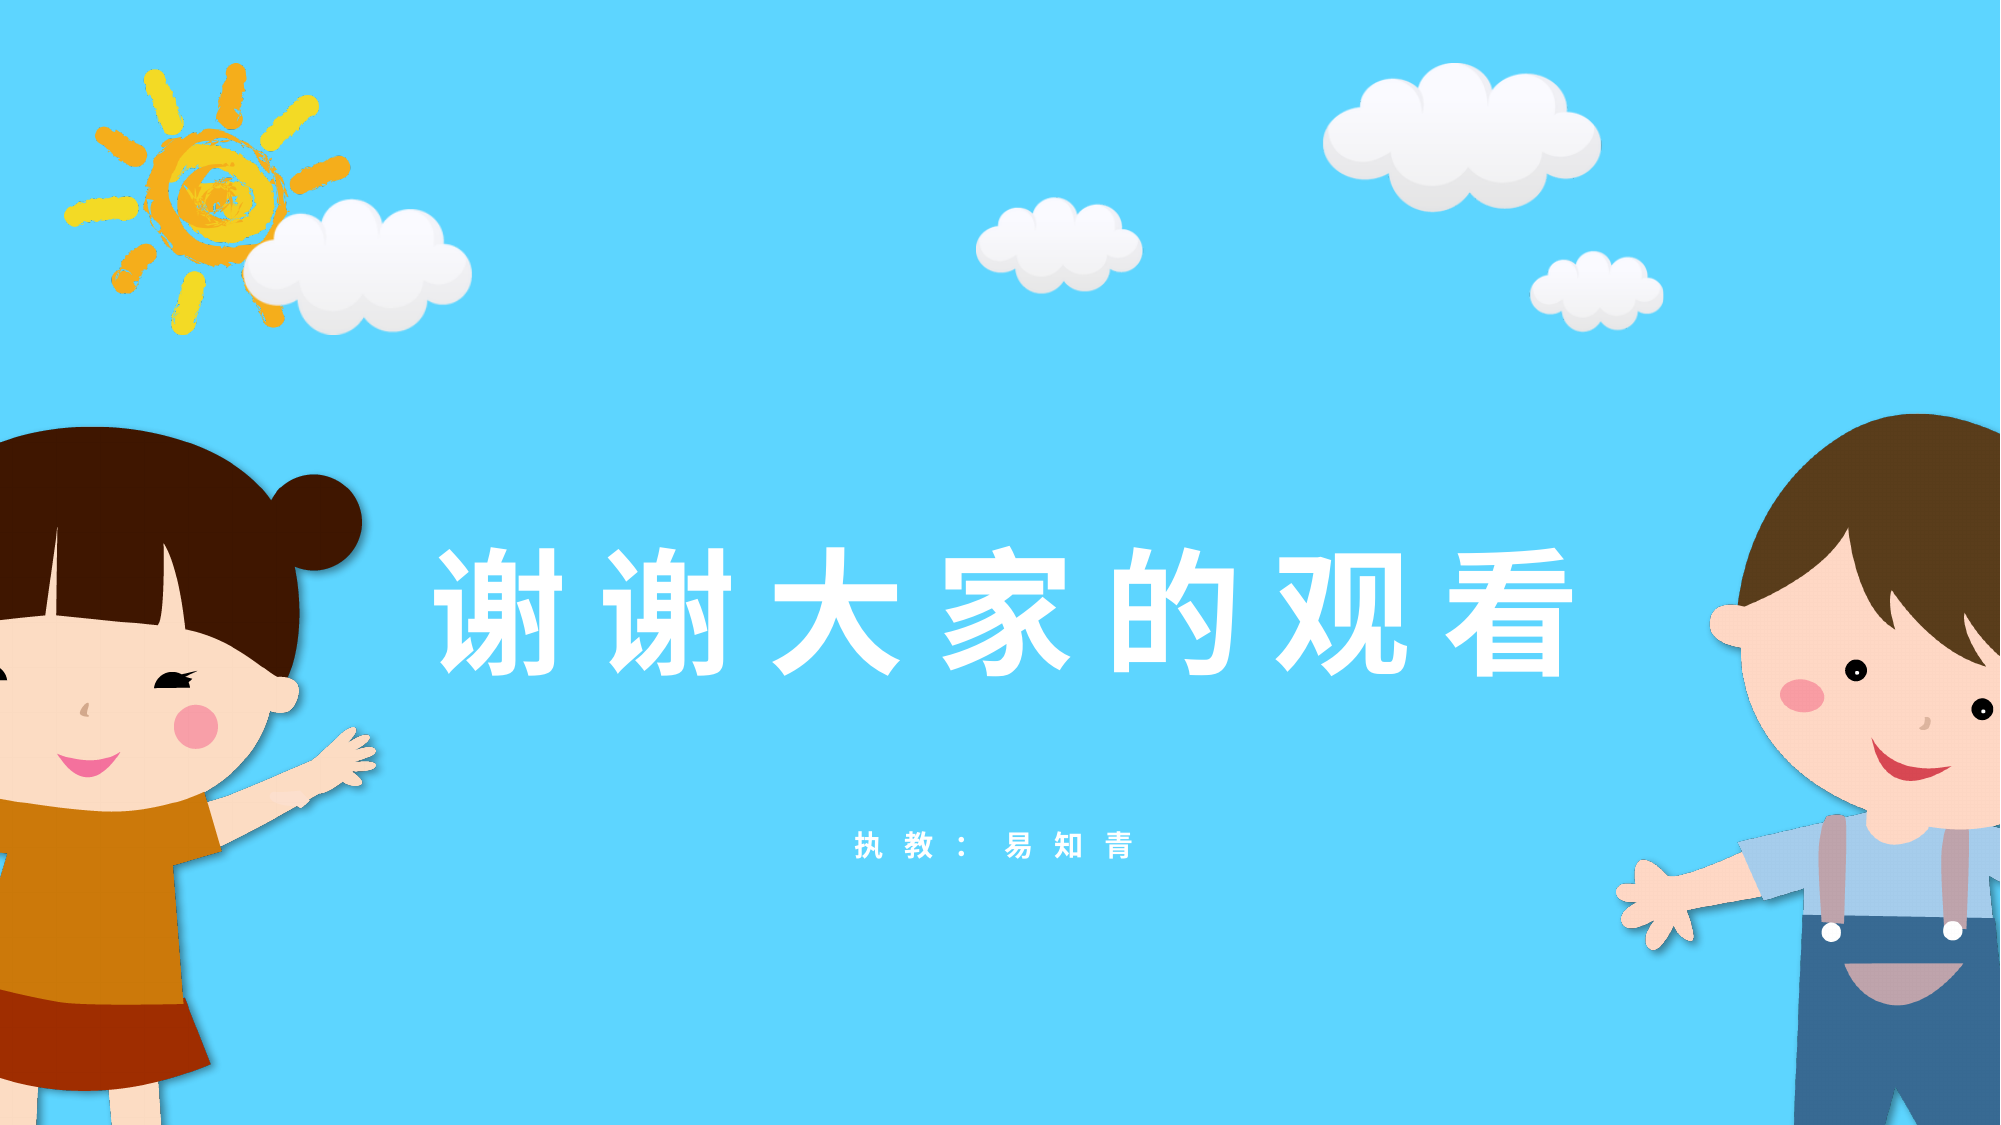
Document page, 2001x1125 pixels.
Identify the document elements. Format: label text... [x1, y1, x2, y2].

text_box 谢 谢 大 家 的 观 看 [452, 519, 1558, 700]
text_box 执教：易知青 [839, 819, 1149, 870]
picture [976, 63, 2000, 1125]
picture [0, 63, 488, 1125]
